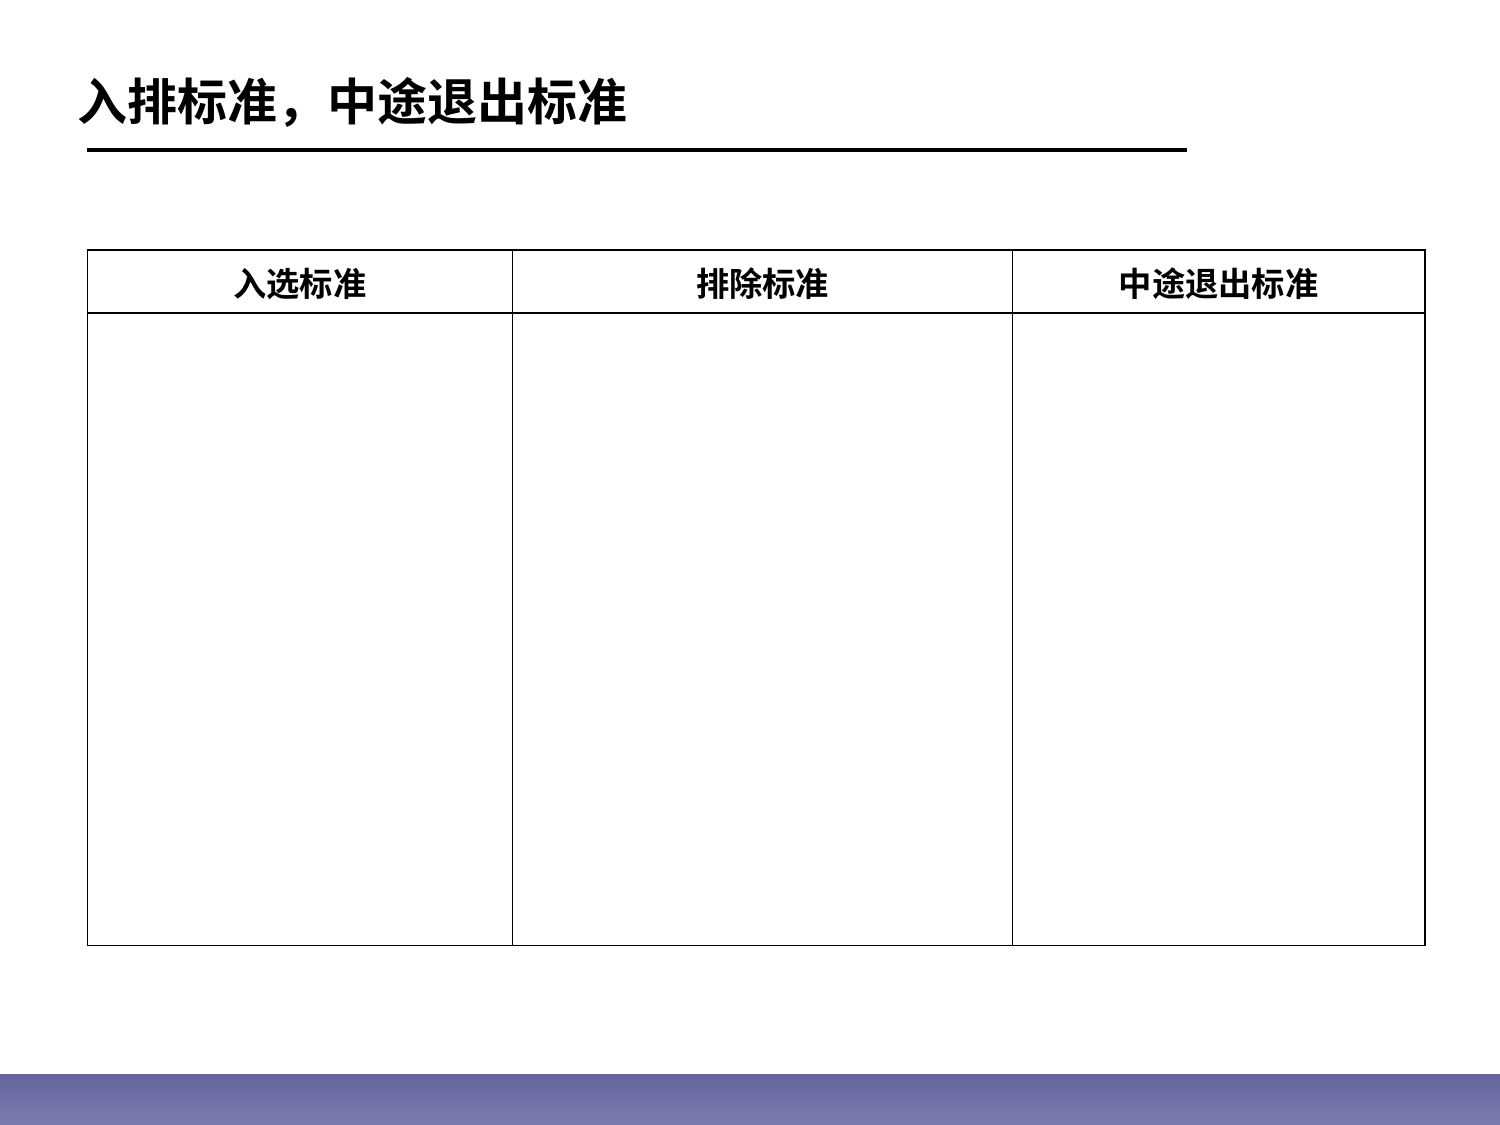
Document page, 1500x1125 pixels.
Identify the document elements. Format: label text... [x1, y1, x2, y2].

table_cell [88, 314, 512, 945]
picture [0, 1074, 1500, 1125]
text_box 入排标准，中途退出标准 [62, 50, 1500, 150]
table_cell [513, 314, 1012, 945]
table_cell [1013, 314, 1424, 945]
table_header 排除标准 [513, 251, 1012, 312]
table_header 中途退出标准 [1013, 251, 1424, 312]
table_header 入选标准 [88, 251, 512, 312]
